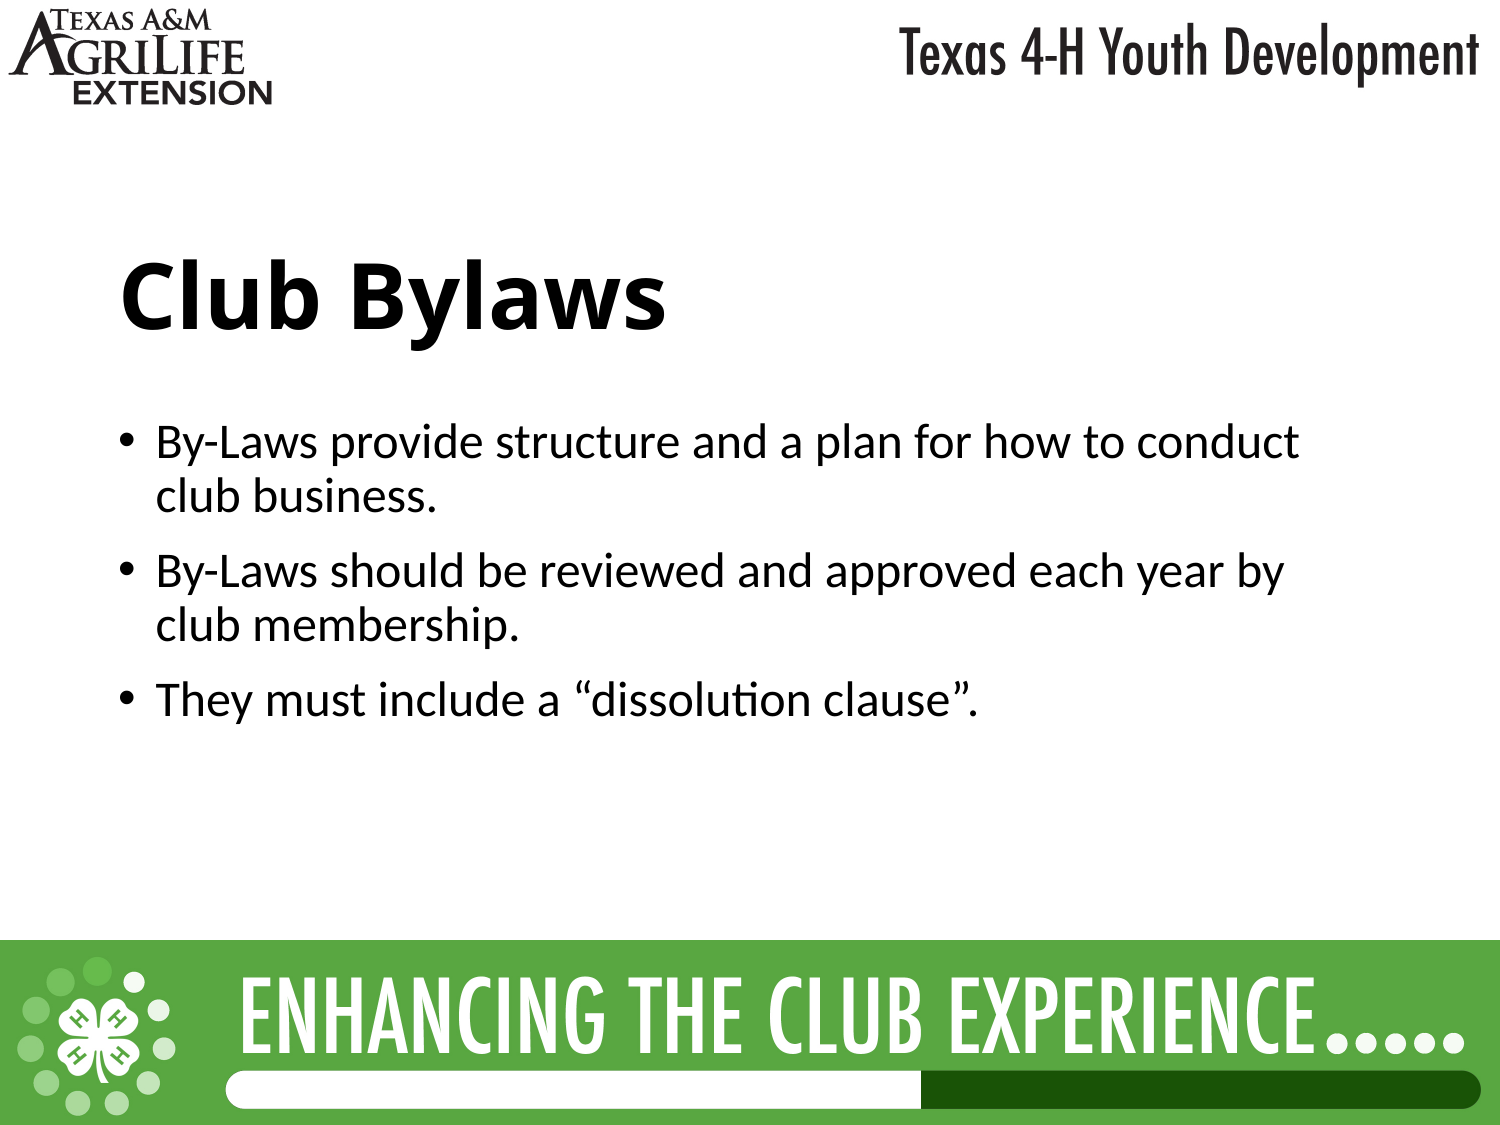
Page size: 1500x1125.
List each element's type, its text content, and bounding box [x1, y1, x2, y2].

picture [0, 0, 1500, 1125]
title Club Bylaws [103, 190, 1397, 408]
list By-Laws provide structure and a plan for how to conduct club business. By-Laws should be reviewed and approved each year by club membership. They must include a “dissolution clause”. [103, 408, 1397, 919]
